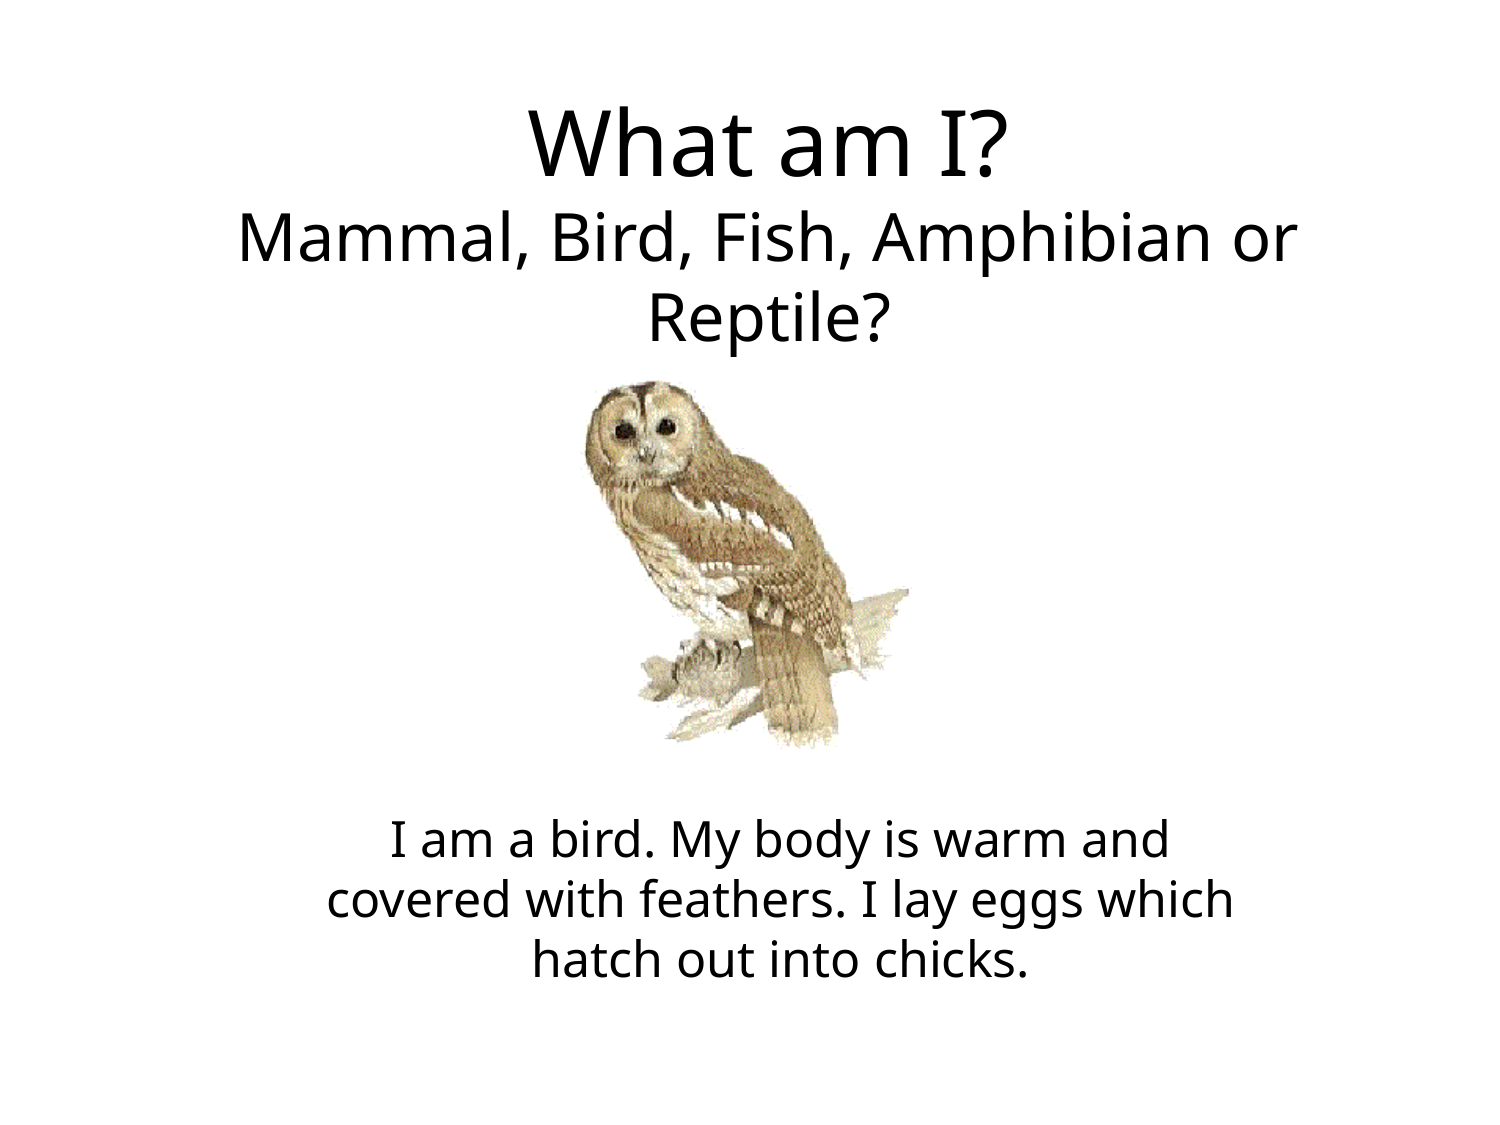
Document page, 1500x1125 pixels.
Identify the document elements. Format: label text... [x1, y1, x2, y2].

text_box I am a bird. My body is warm and covered with feathers. I lay eggs which hatch out into chicks. [287, 799, 1275, 995]
text_box What am I? Mammal, Bird, Fish, Amphibian or Reptile? [124, 137, 1413, 413]
picture [575, 376, 925, 749]
